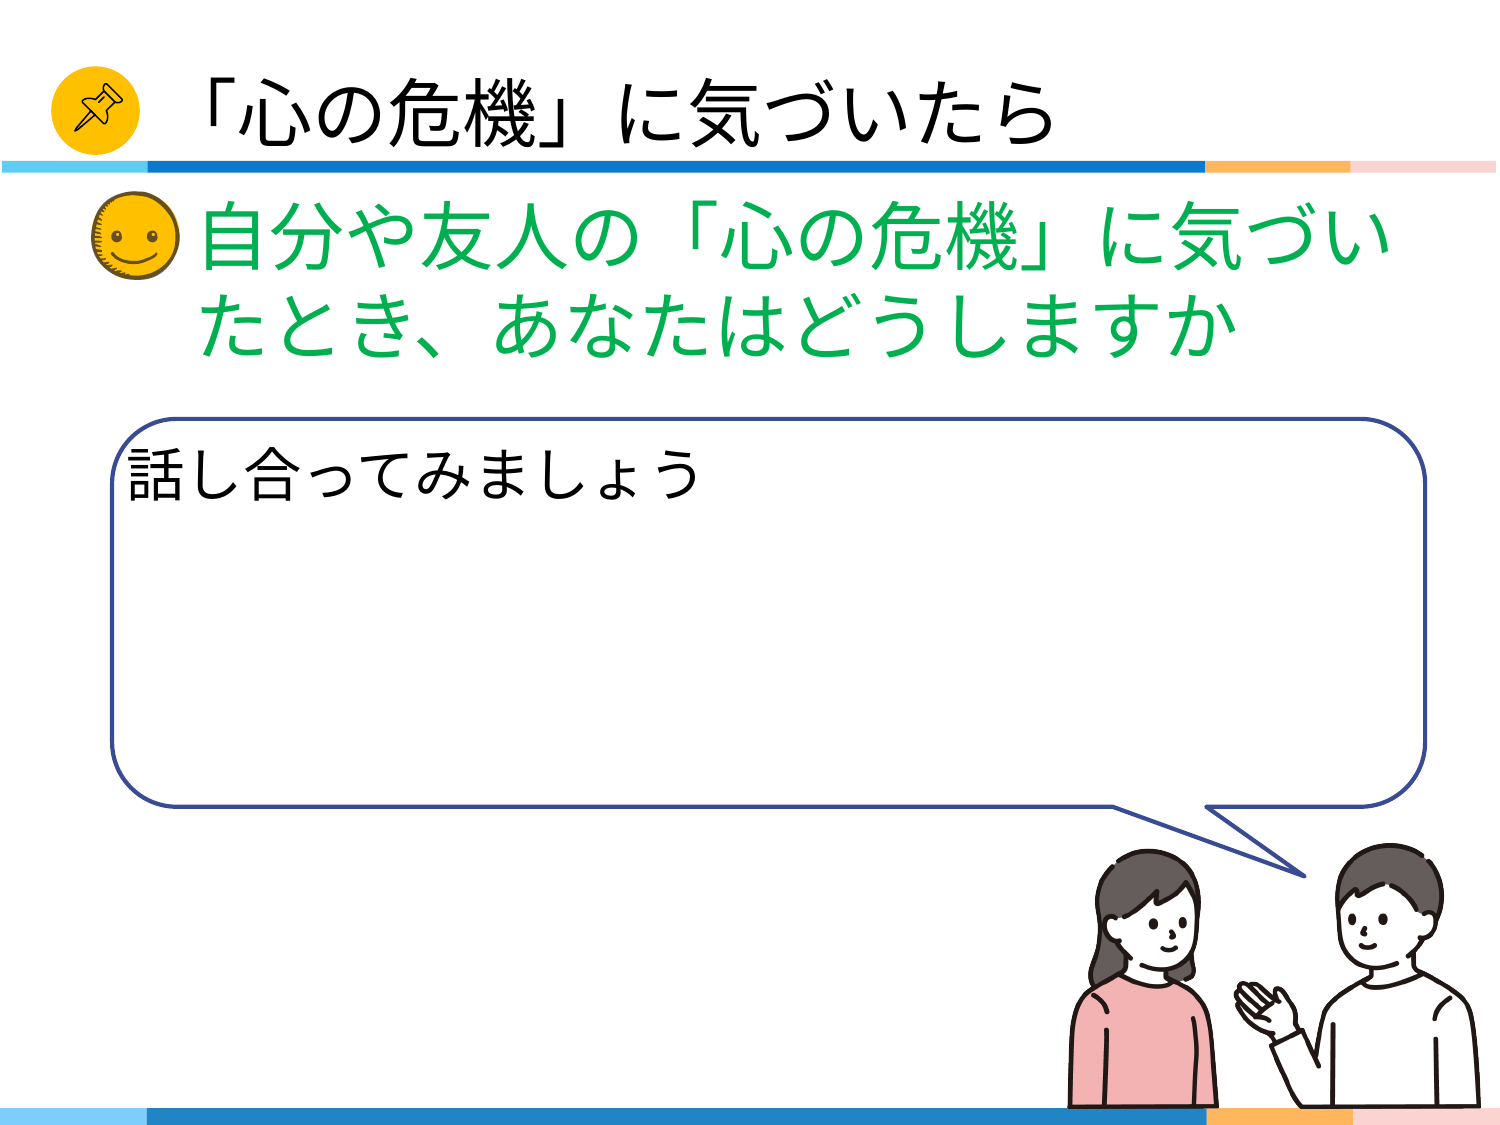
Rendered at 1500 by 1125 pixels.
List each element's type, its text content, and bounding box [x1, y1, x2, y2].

title 「心の危機」に気づいたら [147, 41, 1500, 172]
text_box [90, 191, 180, 281]
picture [1066, 843, 1481, 1109]
text_box 自分や友人の「心の危機」に気づいたとき、あなたはどうしますか [179, 182, 1426, 377]
text_box 話し合ってみましょう [109, 416, 1428, 841]
